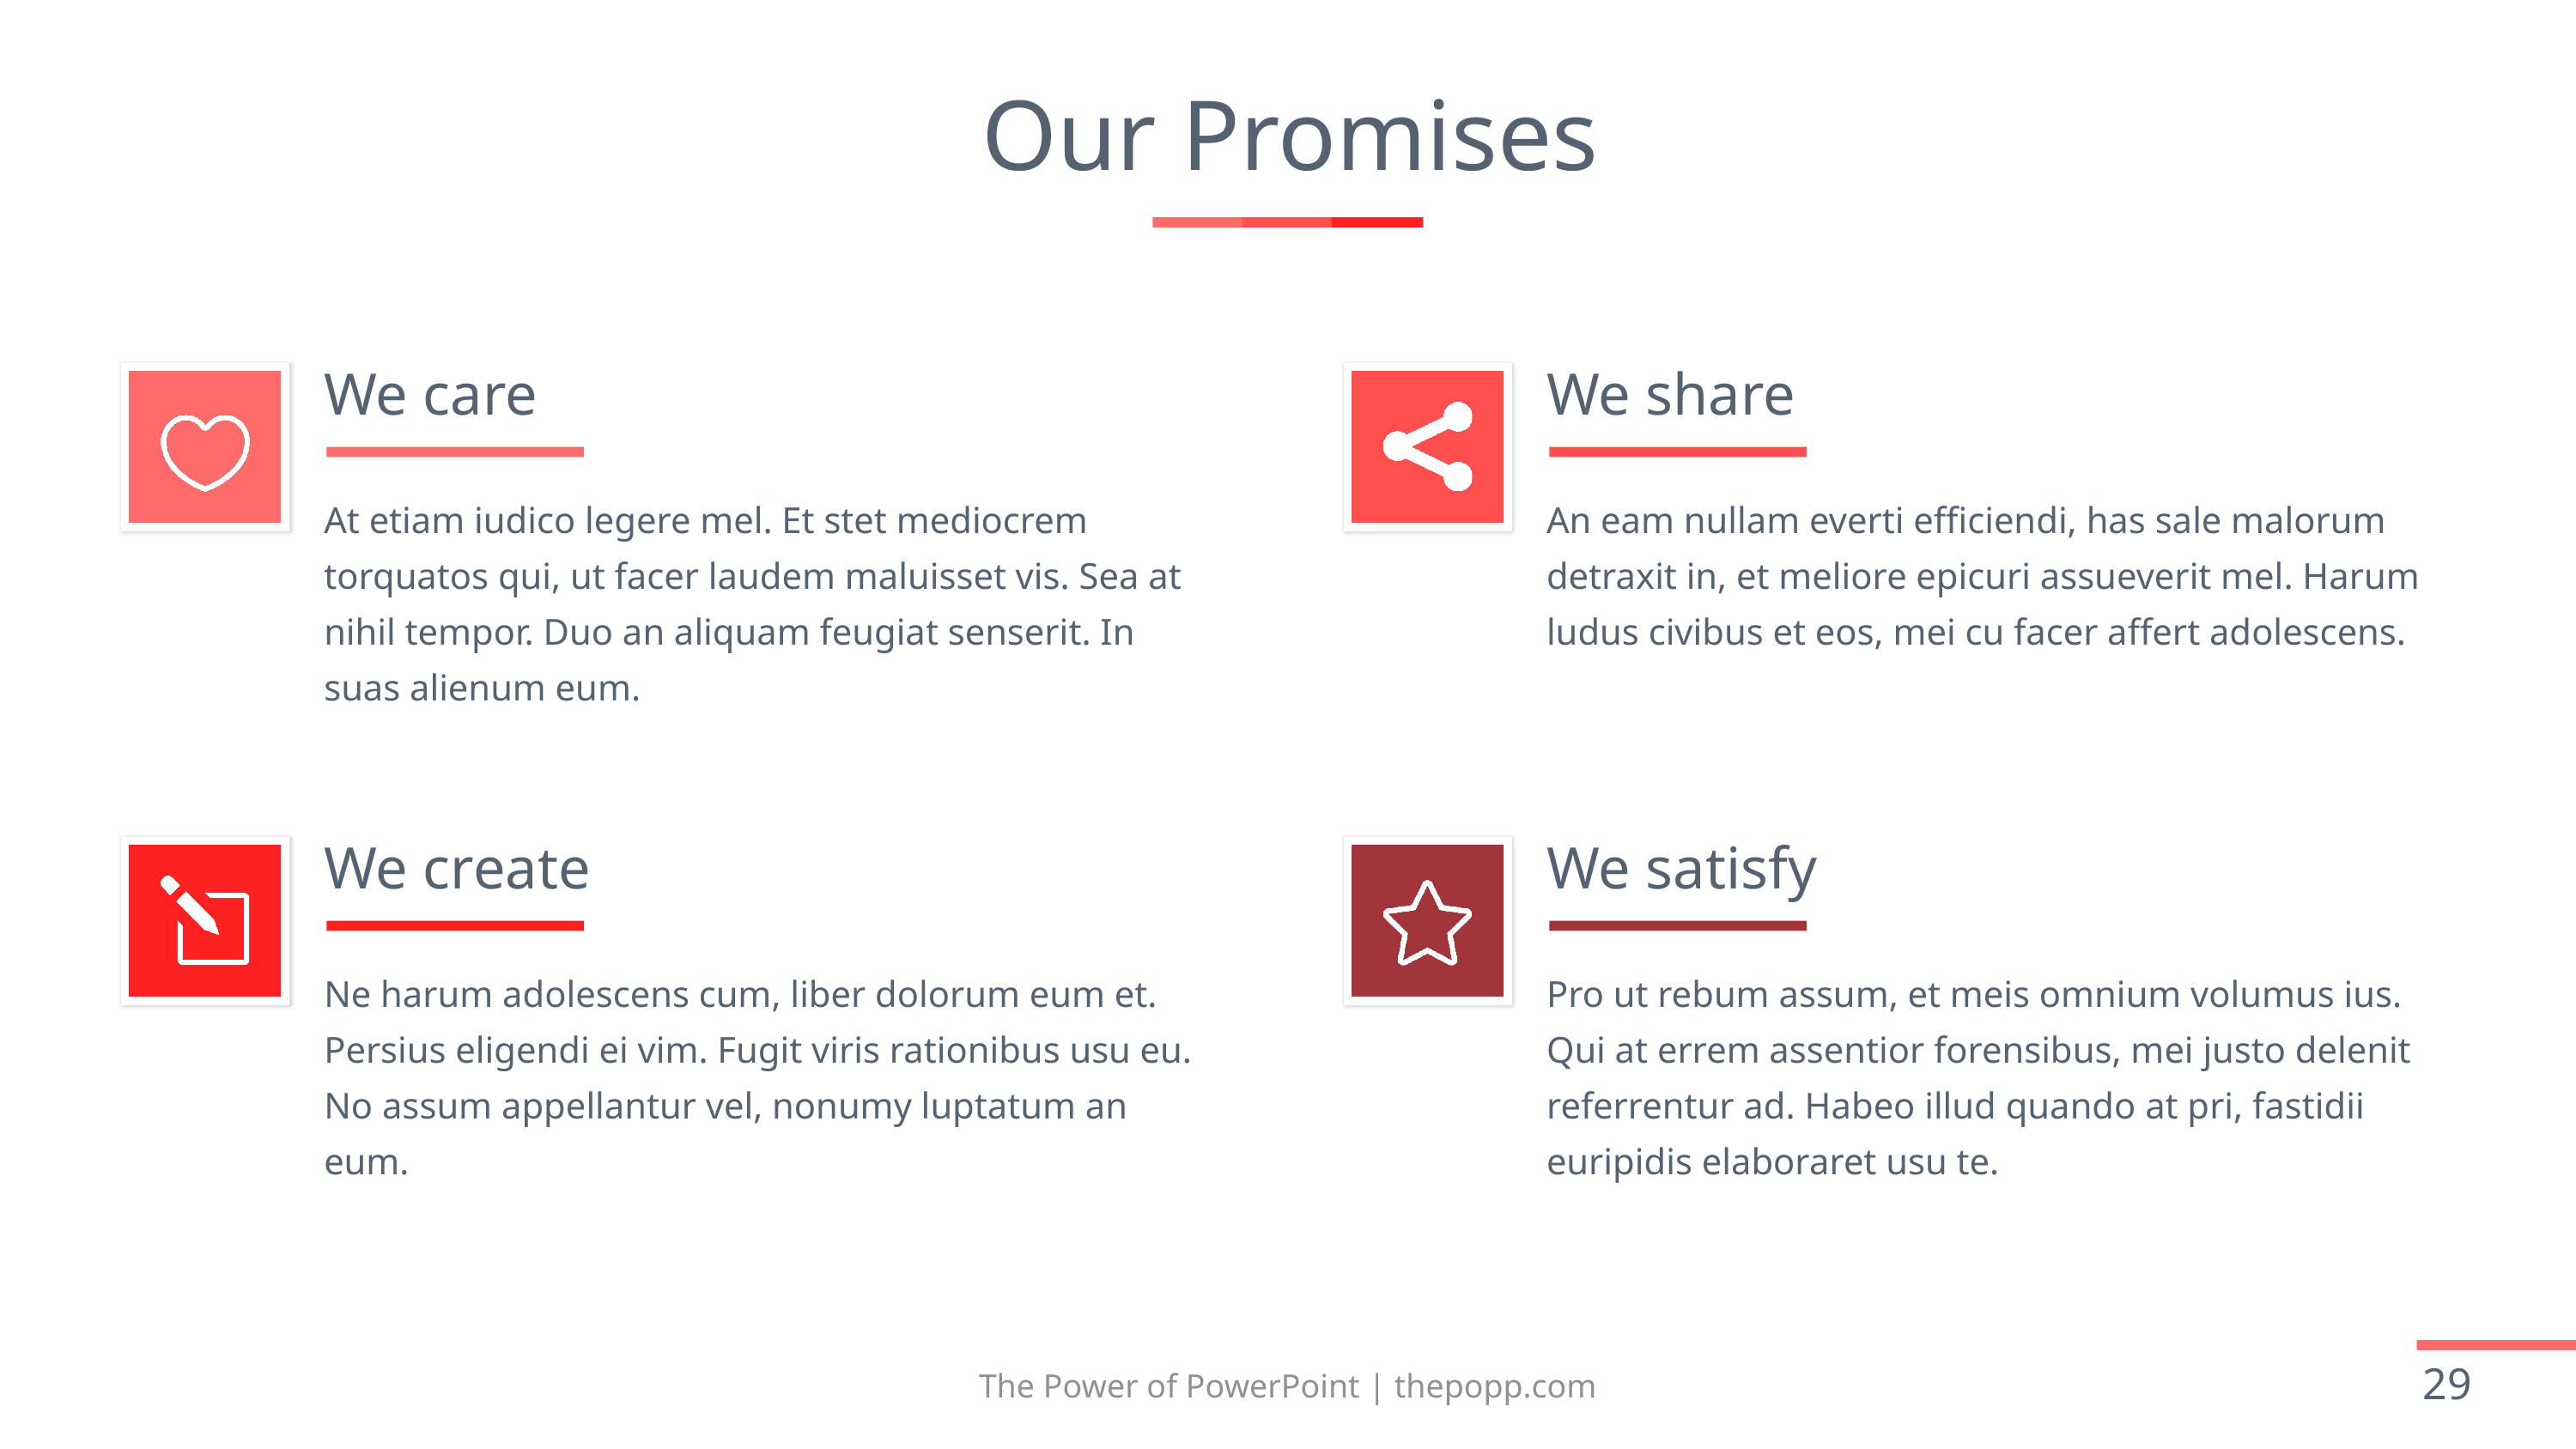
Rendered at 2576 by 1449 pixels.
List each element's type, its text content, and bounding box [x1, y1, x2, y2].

list At etiam iudico legere mel. Et stet mediocrem torquatos qui, ut facer laudem maluisset vis. Sea at nihil tempor. Duo an aliquam feugiat senserit. In suas alienum eum. [311, 478, 1217, 768]
list We share [1534, 339, 2439, 445]
list Pro ut rebum assum, et meis omnium volumus ius. Qui at errem assentior forensibus, mei justo delenit referrentur ad. Habeo illud quando at pri, fastidii euripidis elaboraret usu te. [1534, 952, 2439, 1242]
picture [1382, 876, 1473, 966]
picture [1382, 402, 1473, 492]
list Ne harum adolescens cum, liber dolorum eum et. Persius eligendi ei vim. Fugit viris rationibus usu eu. No assum appellantur vel, nonumy luptatum an eum. [311, 952, 1217, 1242]
picture [161, 876, 250, 966]
list An eam nullam everti efficiendi, has sale malorum detraxit in, et meliore epicuri assueverit mel. Harum ludus civibus et eos, mei cu facer affert adolescens. [1534, 478, 2439, 768]
picture [161, 402, 250, 492]
title Our Promises [69, 49, 2512, 230]
slide_number 29 [2409, 1351, 2576, 1421]
list We satisfy [1534, 813, 2439, 919]
footer The Power of PowerPoint | thepopp.com [853, 1349, 1723, 1427]
list We care [311, 339, 1217, 445]
list We create [311, 813, 1217, 919]
